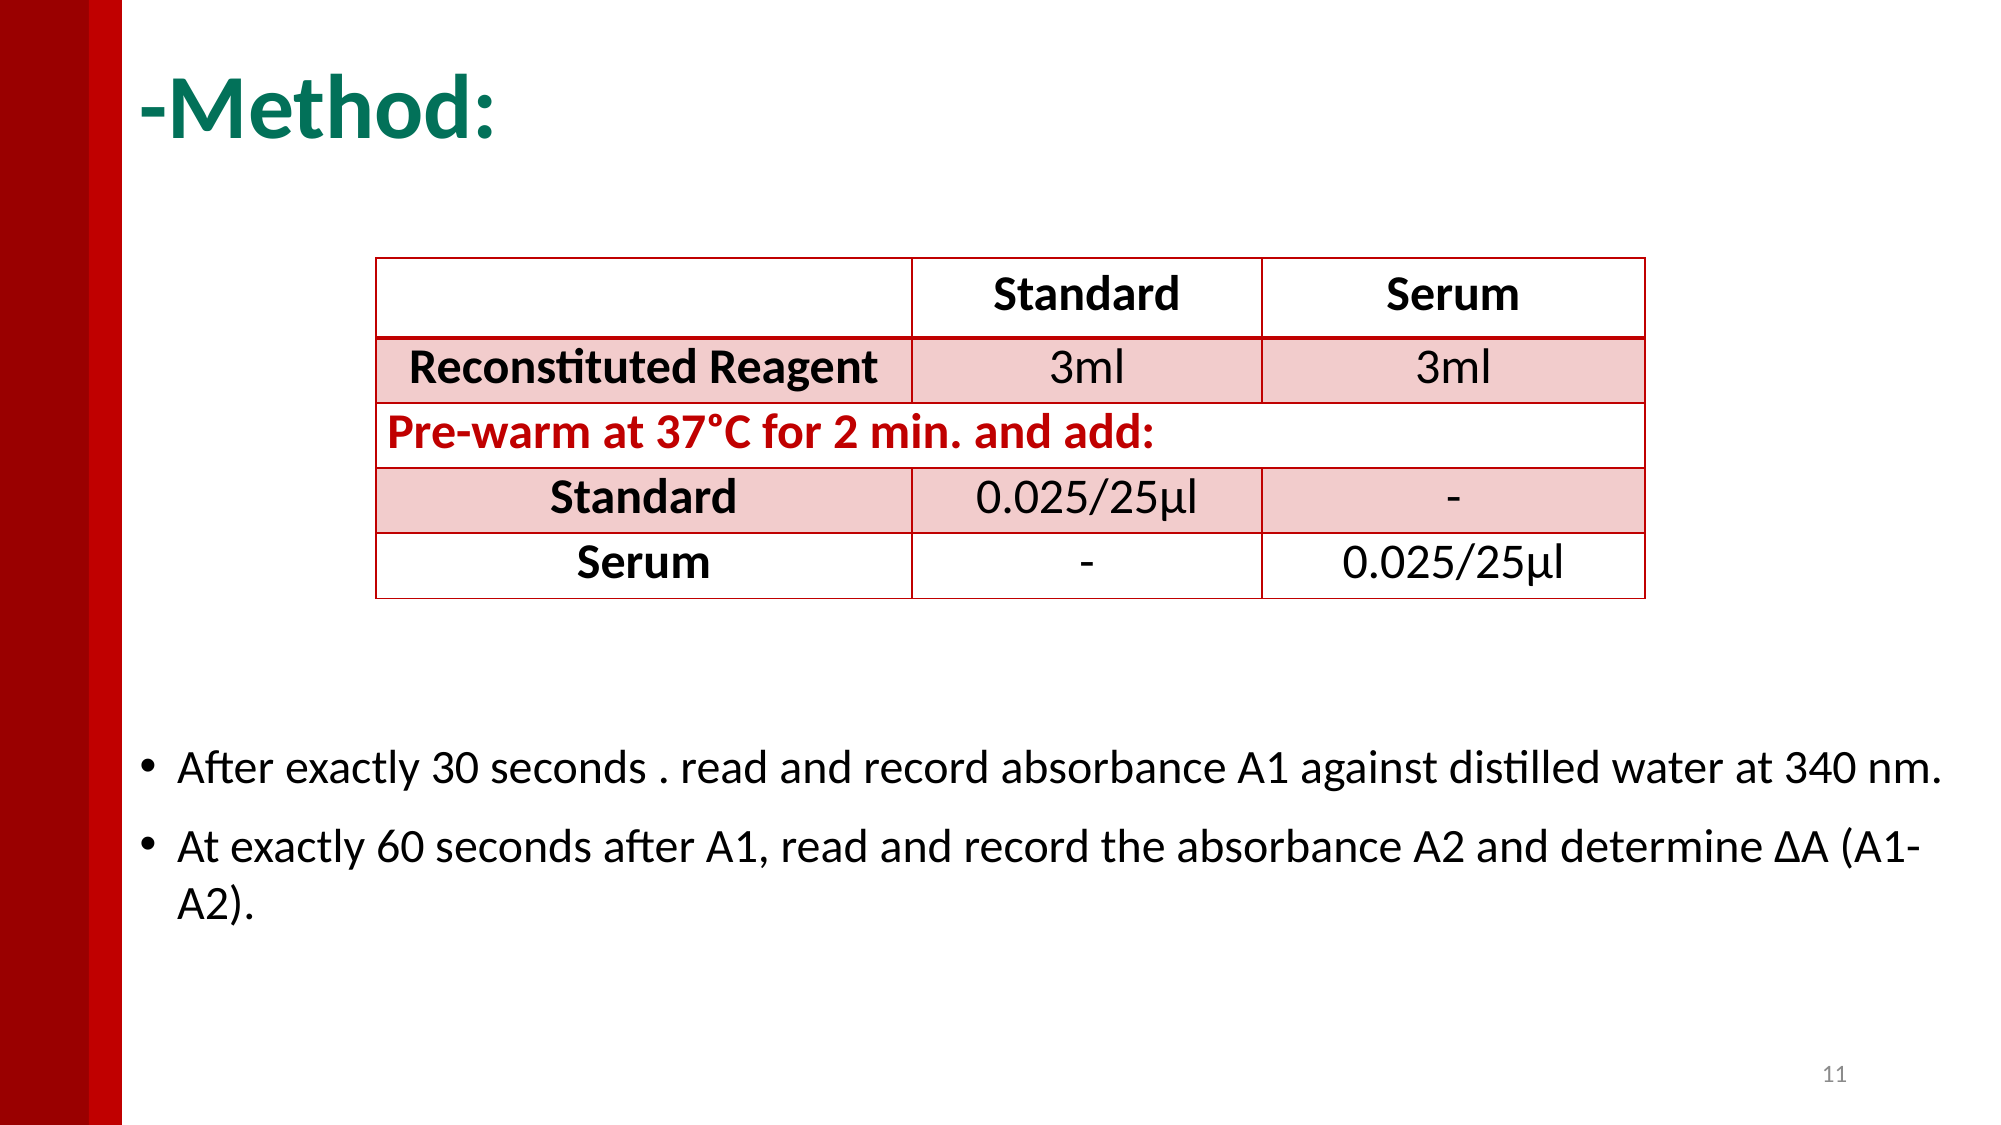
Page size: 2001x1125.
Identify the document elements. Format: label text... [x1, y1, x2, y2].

table_cell 3ml [1263, 340, 1644, 402]
table_cell Serum [377, 534, 911, 598]
text_box [88, 0, 123, 1125]
table_cell - [913, 534, 1261, 598]
table_header Standard [913, 259, 1261, 336]
table_cell 0.025/25µl [913, 469, 1261, 532]
table_cell Standard [377, 469, 911, 532]
table_header Serum [1263, 259, 1644, 336]
table_cell Pre-warm at 37ᵒC for 2 min. and add: [377, 404, 1644, 467]
table_header [377, 259, 911, 336]
table_cell 0.025/25µl [1263, 534, 1644, 598]
text_box -Method: [124, 0, 1850, 218]
table_cell - [1263, 469, 1644, 532]
slide_number 11 [1412, 1042, 1863, 1103]
text_box [0, 0, 88, 1125]
table_cell 3ml [913, 340, 1261, 402]
list After exactly 30 seconds . read and record absorbance A1 against distilled water at 340 nm. At exactly 60 seconds after A1, read and record the absorbance A2 and determine ∆A (A1-A2). [124, 728, 2000, 978]
table_cell Reconstituted Reagent [377, 340, 911, 402]
